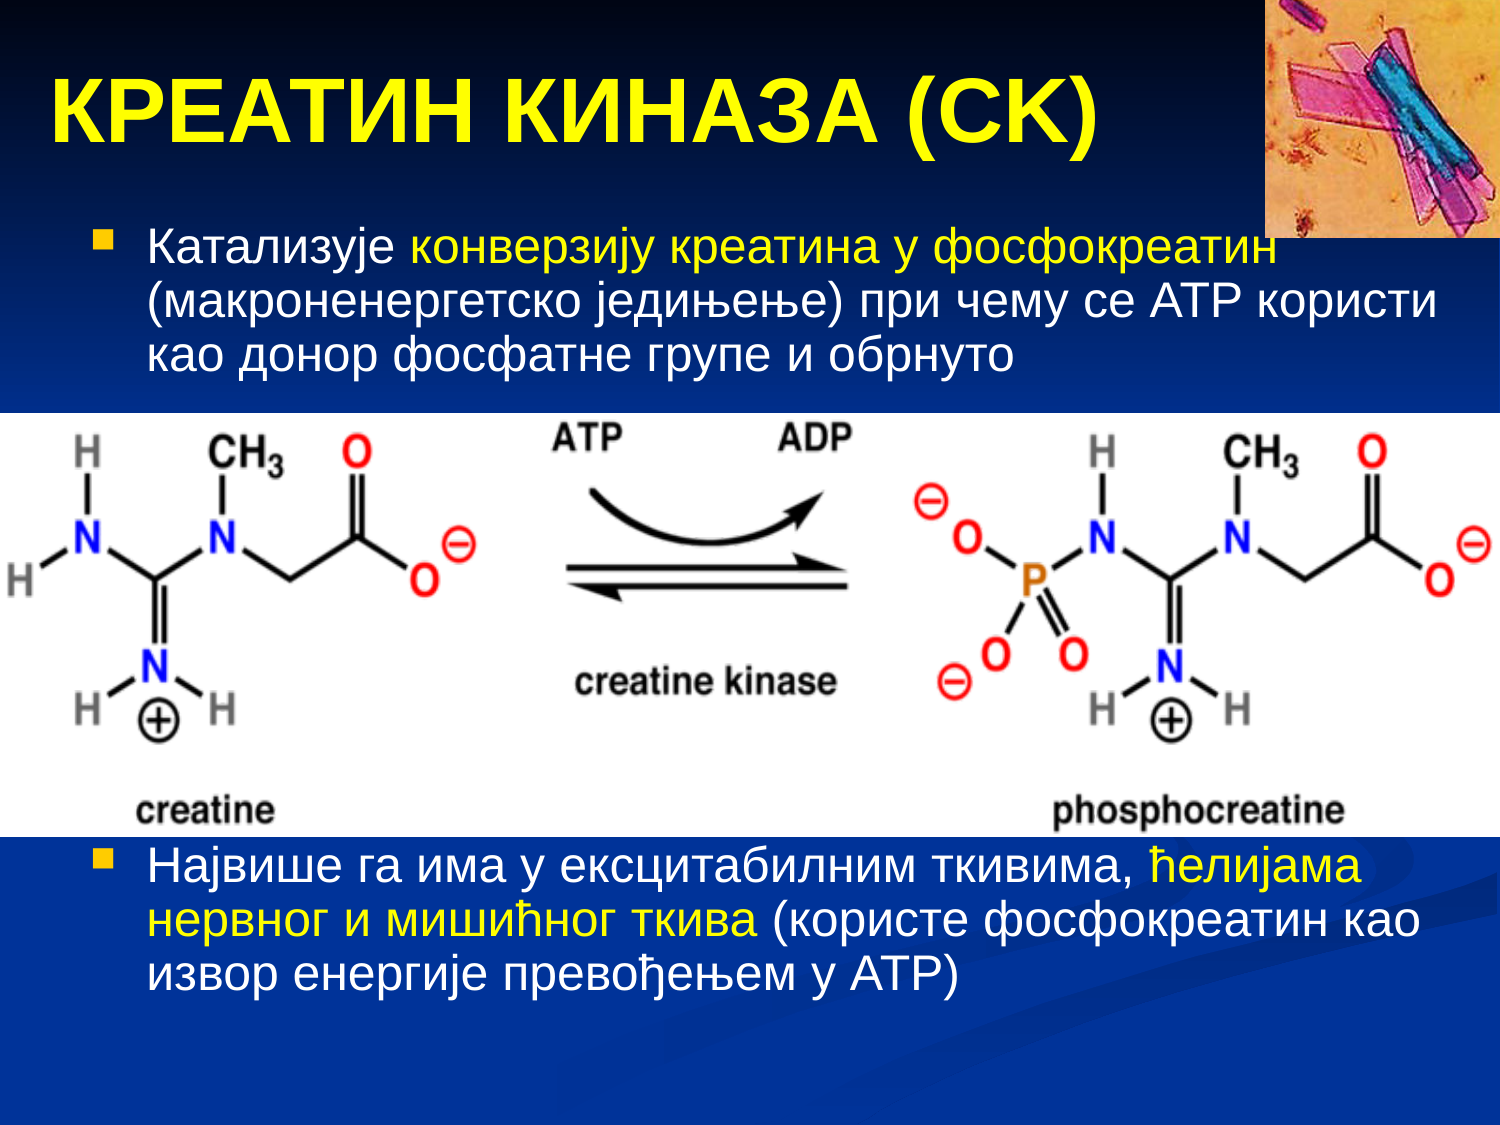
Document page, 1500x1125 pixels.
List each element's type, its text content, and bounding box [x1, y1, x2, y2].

picture [0, 412, 1500, 838]
title КРЕАТИН КИНАЗА (CK) [0, 12, 1259, 200]
picture [1264, 0, 1500, 238]
list Катализује конверзију креатина у фосфокреатин (макроненергетско једињење) при чему се ATP користи као донор фосфатне групе и обрнуто Највише га има у ексцитабилним ткивима, ћелијама нервног и мишићног ткива (користе фосфокреатин као извор енергије превођењем у ATP) [74, 212, 1463, 410]
list Катализује конверзију креатина у фосфокреатин (макроненергетско једињење) при чему се ATP користи као донор фосфатне групе и обрнуто Највише га има у ексцитабилним ткивима, ћелијама нервног и мишићног ткива (користе фосфокреатин као извор енергије превођењем у ATP) [74, 847, 1463, 1101]
